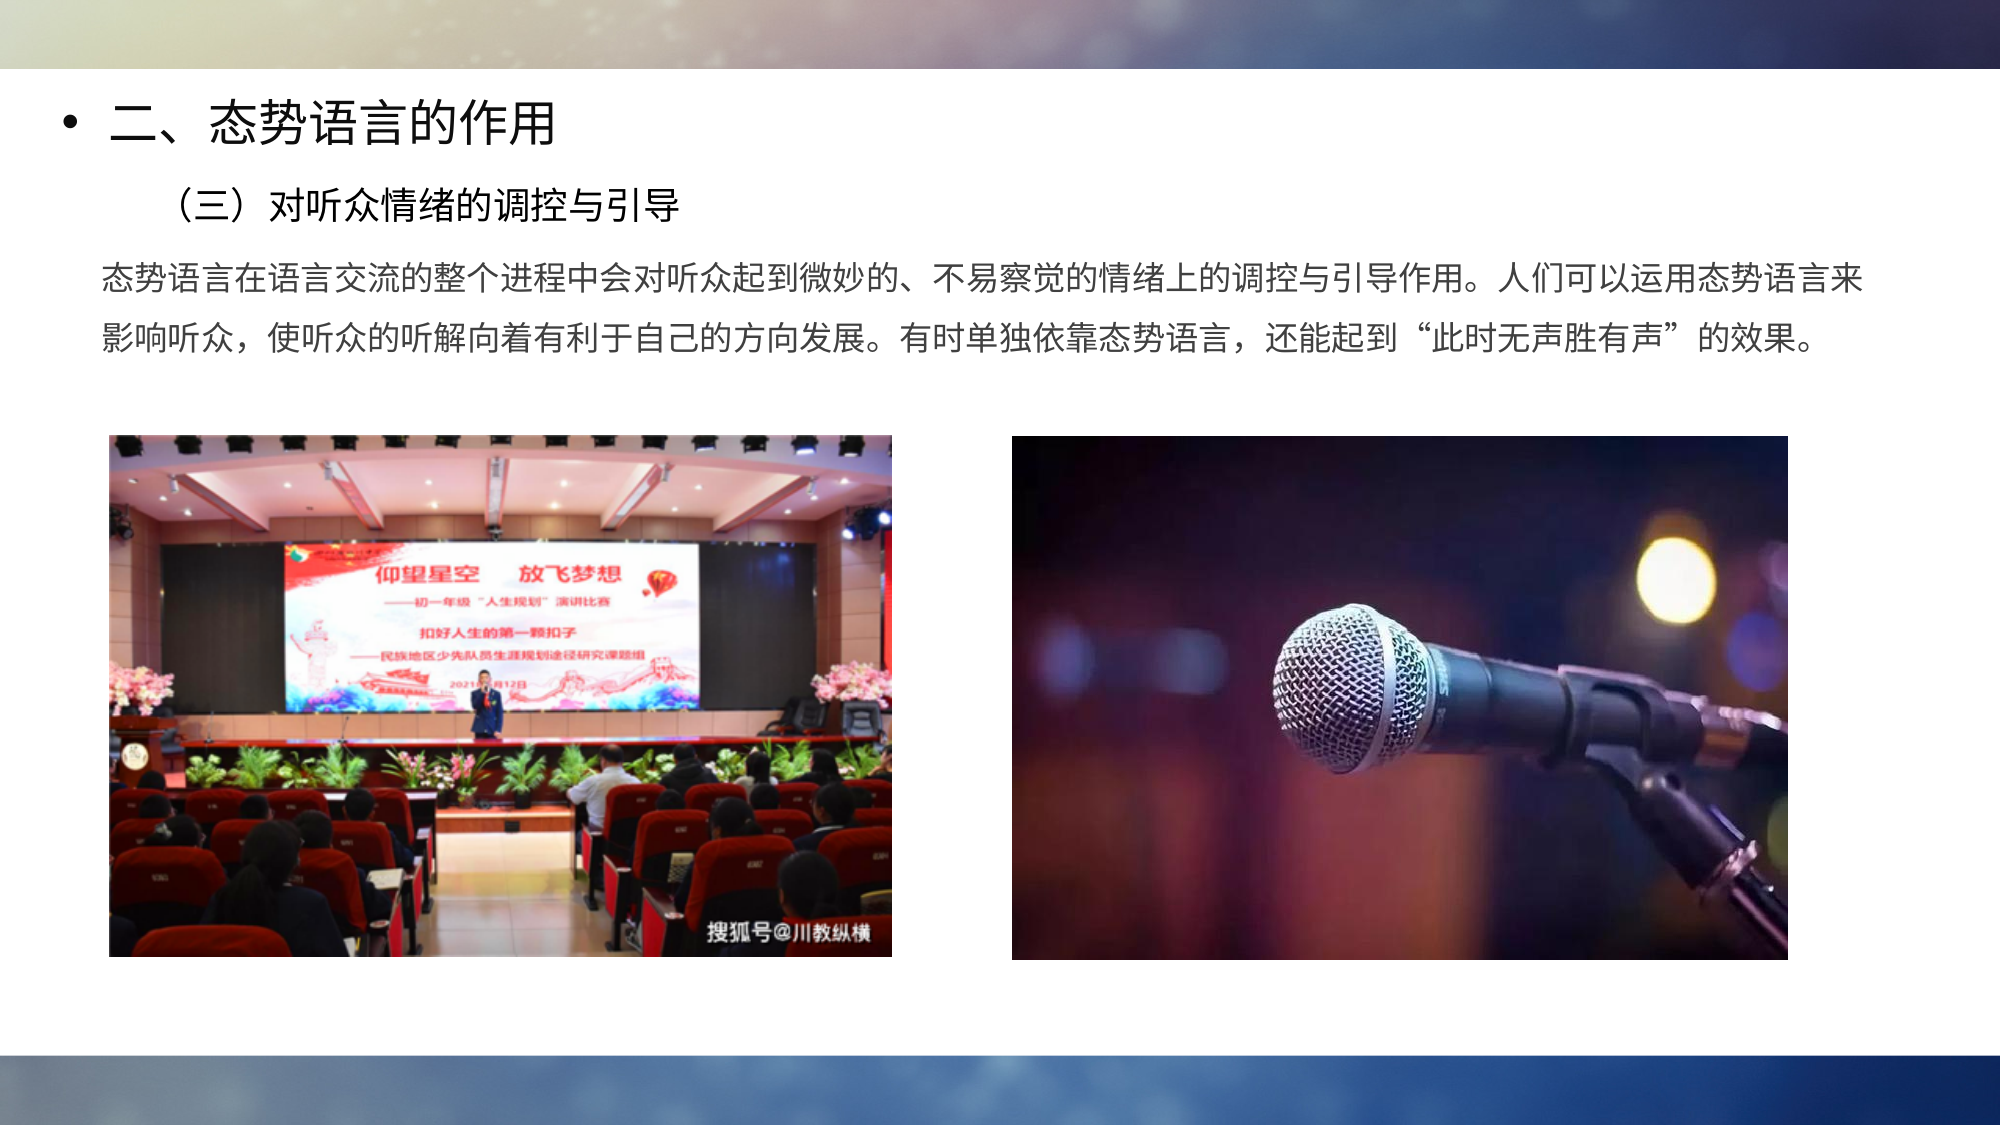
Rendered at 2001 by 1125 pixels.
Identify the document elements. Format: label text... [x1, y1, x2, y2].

picture [109, 435, 892, 957]
text_box 二、态势语言的作用 [46, 84, 724, 160]
text_box 态势语言在语言交流的整个进程中会对听众起到微妙的、不易察觉的情绪上的调控与引导作用。人们可以运用态势语言来影响听众，使听众的听解向着有利于自己的方向发展。有时单独依靠态势语言，还能起到“此时无声胜有声”的效果。 [86, 229, 1909, 365]
picture [1012, 435, 1788, 960]
text_box （三）对听众情绪的调控与引导 [141, 174, 696, 235]
picture [0, 0, 2000, 69]
picture [0, 1056, 2000, 1125]
